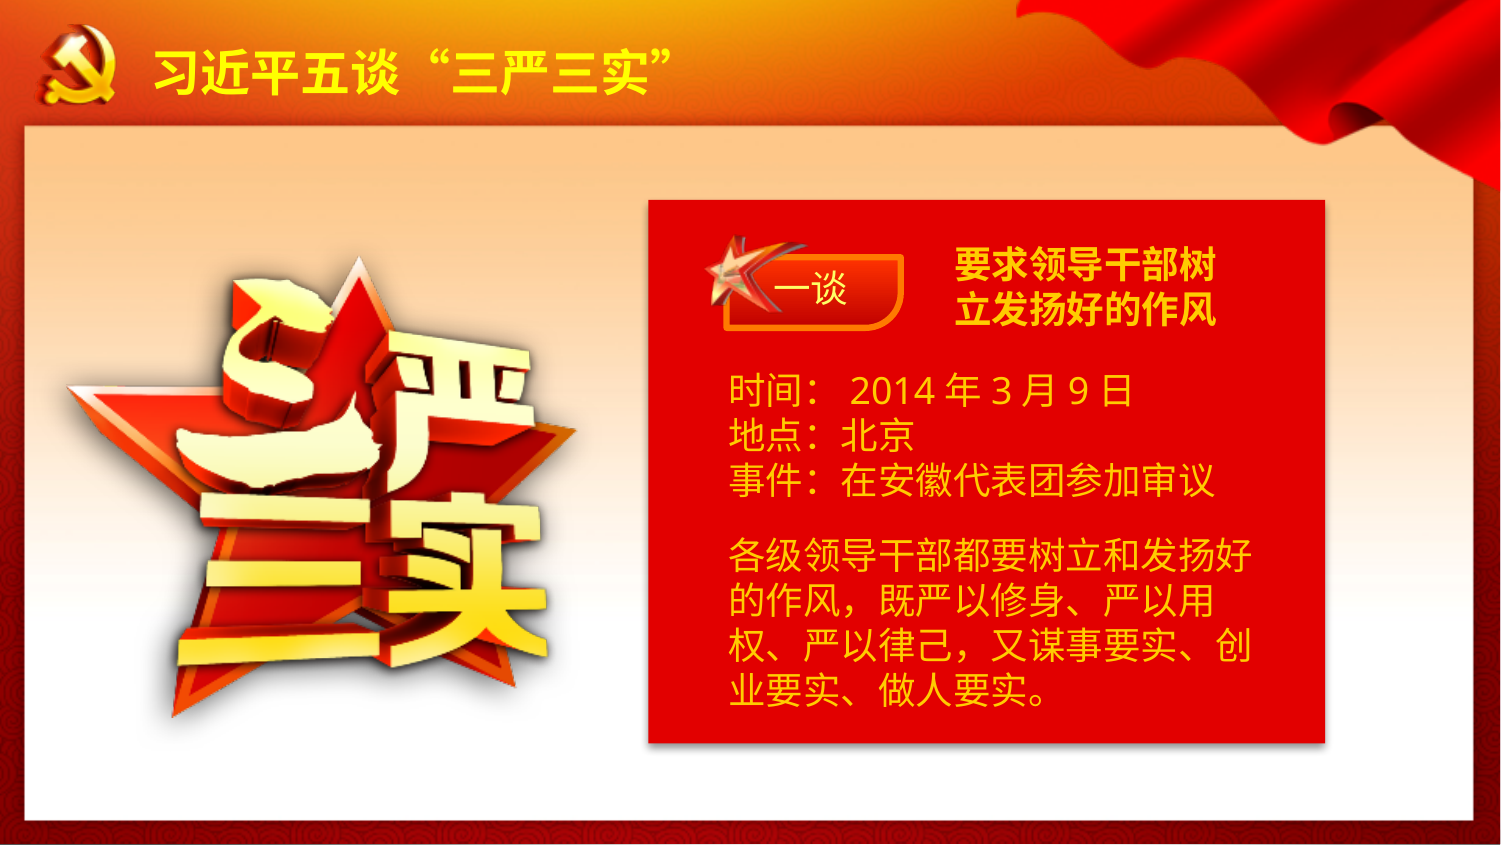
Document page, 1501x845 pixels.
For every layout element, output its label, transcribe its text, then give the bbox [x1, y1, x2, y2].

picture [0, 0, 1501, 845]
text_box 要求领导干部树立发扬好的作风 [937, 233, 1234, 339]
text_box 时间：2014年3月9日 地点：北京 事件：在安徽代表团参加审议 [713, 359, 1329, 510]
text_box [648, 199, 1326, 744]
text_box 习近平五谈“三严三实” [135, 33, 838, 109]
text_box 各级领导干部都要树立和发扬好的作风，既严以修身、严以用权、严以律己，又谋事要实、创业要实、做人要实。 [713, 524, 1300, 720]
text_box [700, 221, 901, 329]
